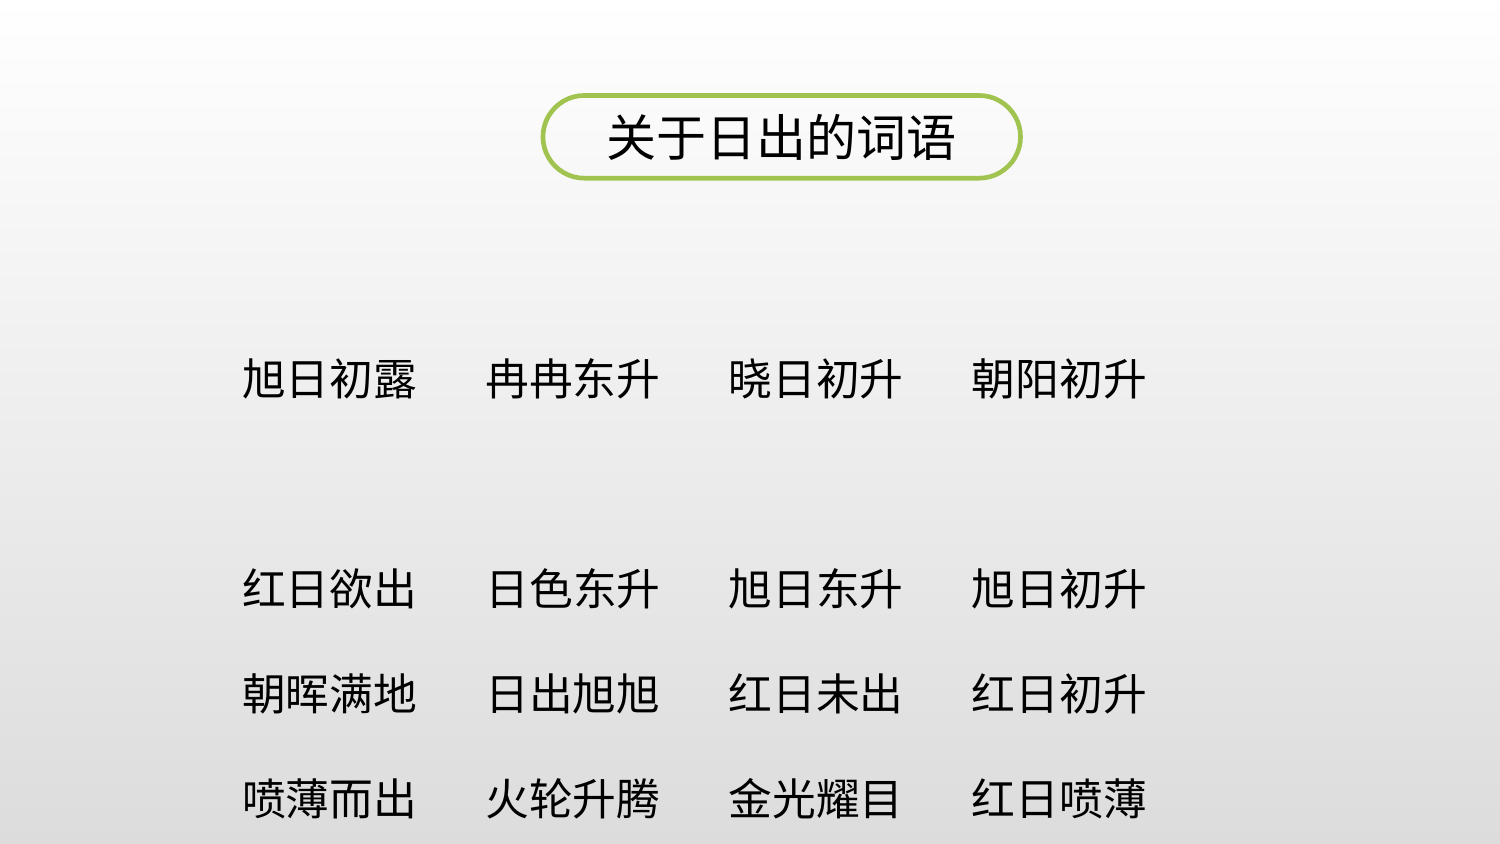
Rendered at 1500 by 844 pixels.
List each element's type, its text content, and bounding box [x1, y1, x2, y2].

text_box 关于日出的词语 [541, 94, 1022, 180]
text_box 旭日初露 冉冉东升 晓日初升 朝阳初升 红日欲出 日色东升 旭日东升 旭日初升 朝晖满地 日出旭旭 红日未出 红日初升 喷薄而出 火轮升腾 金光耀目 红日喷薄 [230, 293, 1333, 830]
